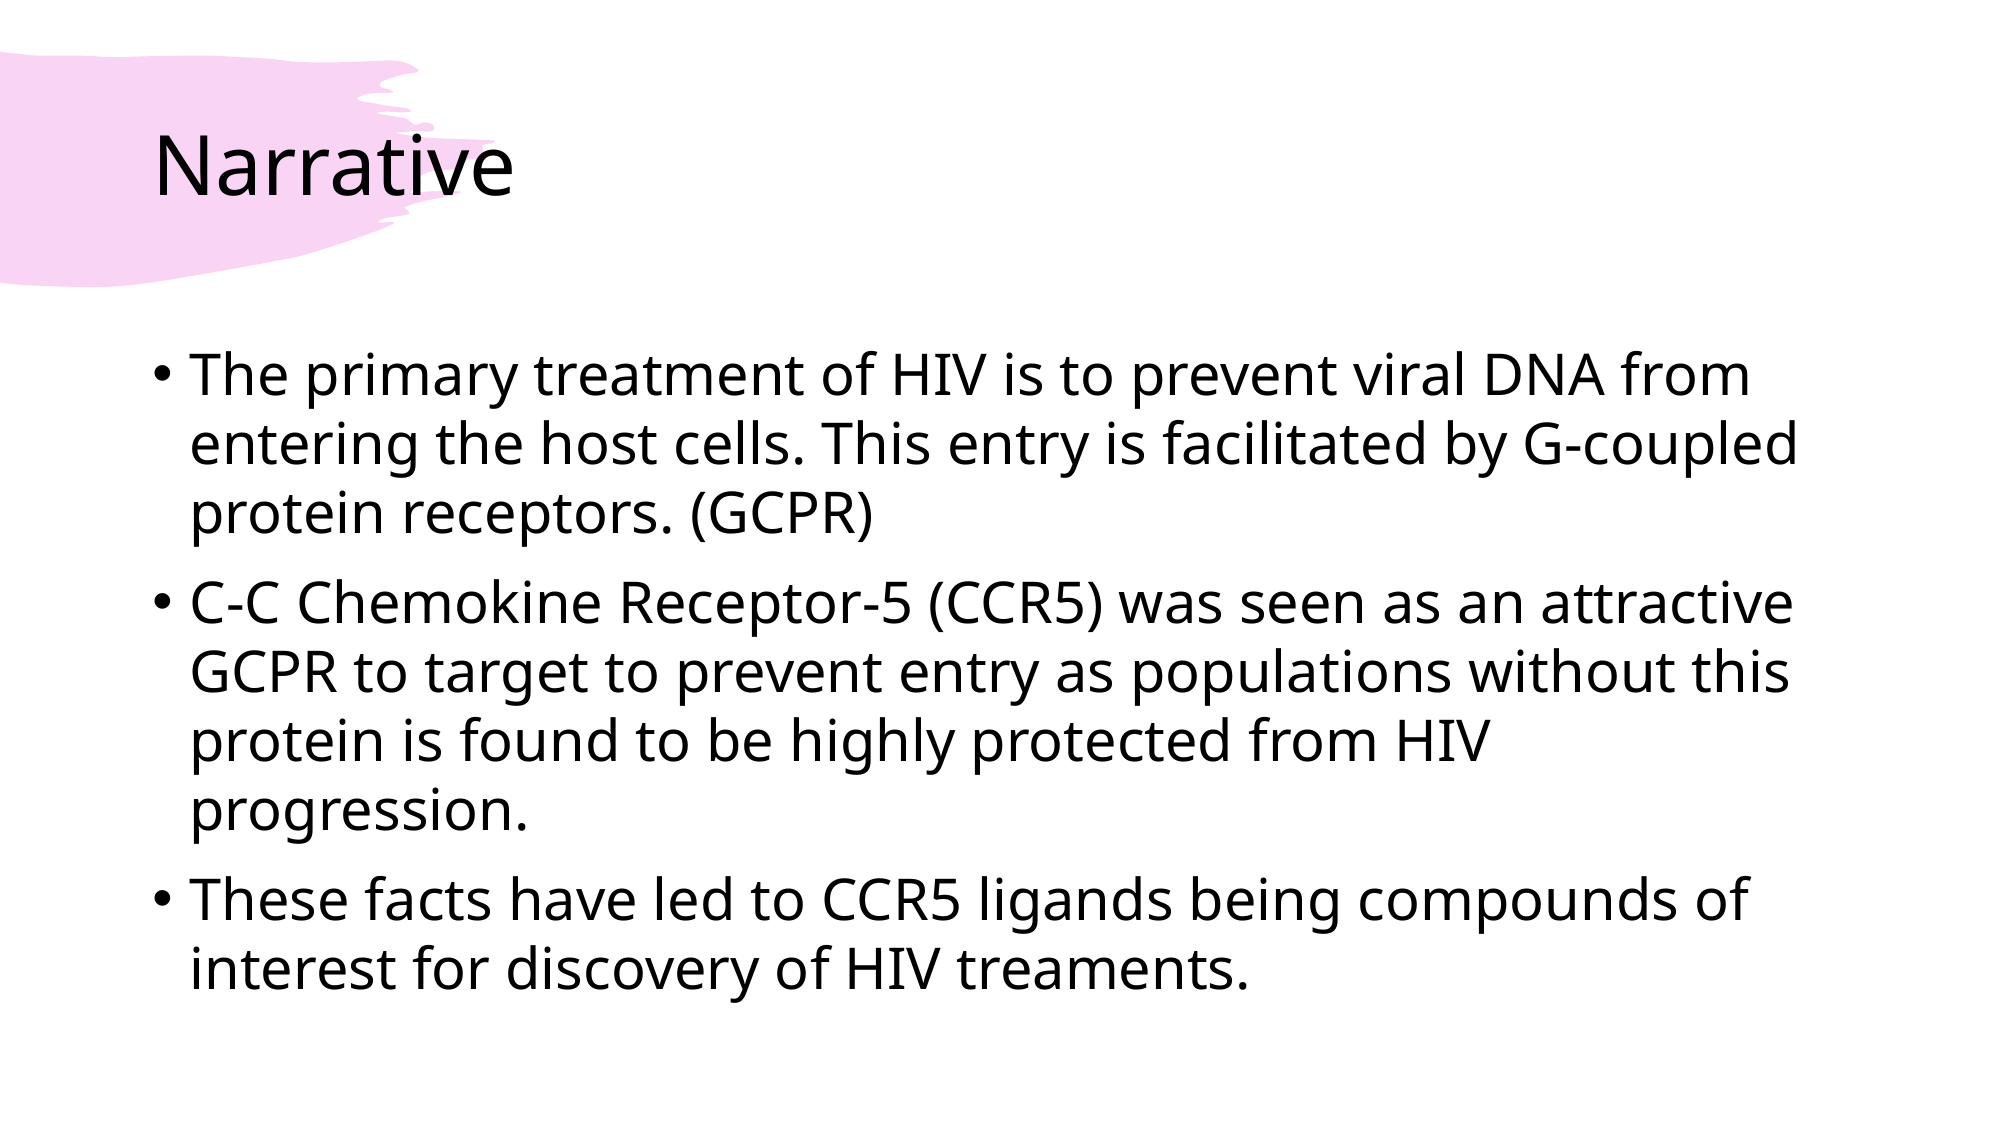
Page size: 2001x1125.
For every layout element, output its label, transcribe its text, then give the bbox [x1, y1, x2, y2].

list The primary treatment of HIV is to prevent viral DNA from entering the host cells. This entry is facilitated by G-coupled protein receptors. (GCPR) C-C Chemokine Receptor-5 (CCR5) was seen as an attractive GCPR to target to prevent entry as populations without this protein is found to be highly protected from HIV progression. These facts have led to CCR5 ligands being compounds of interest for discovery of HIV treaments. [137, 329, 1863, 1013]
title Narrative [137, 59, 1863, 278]
